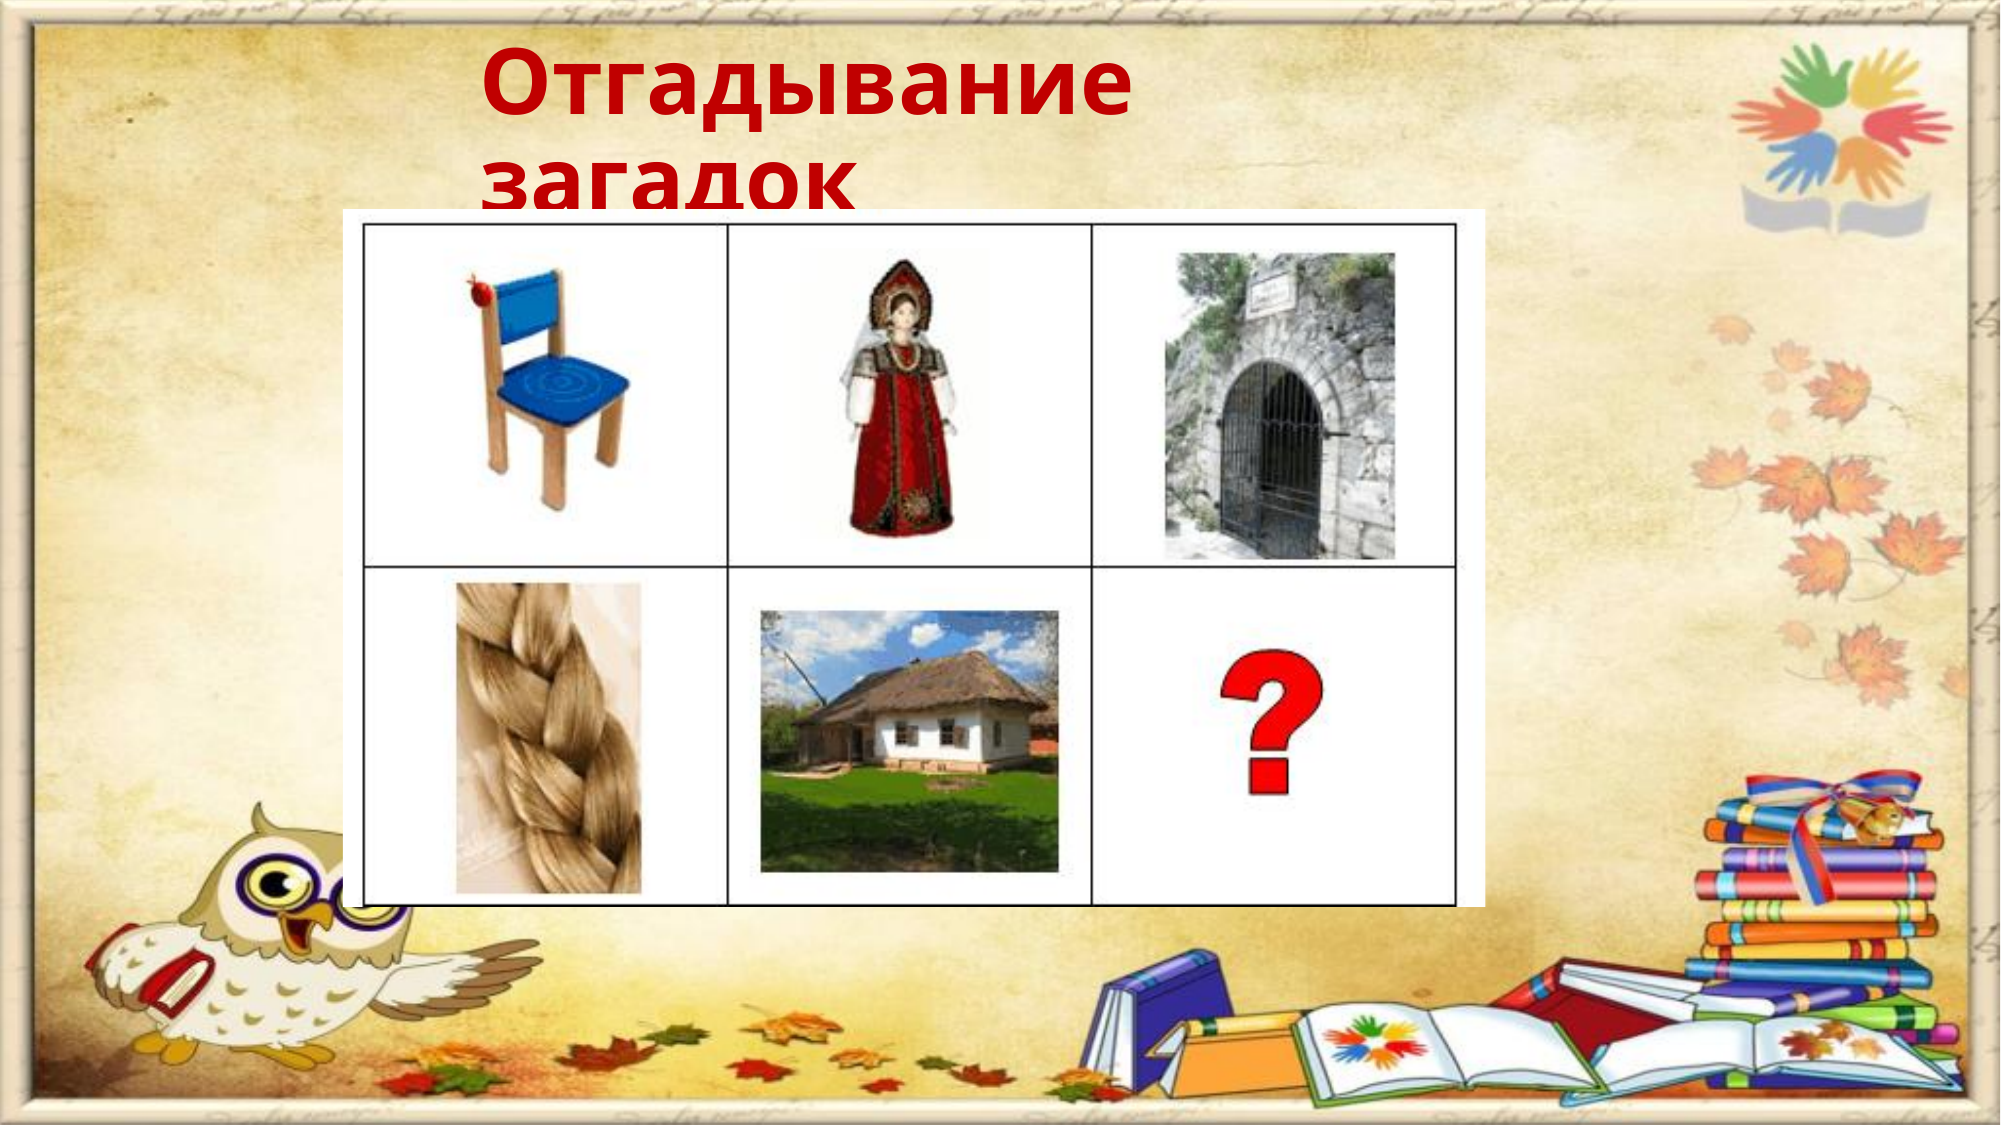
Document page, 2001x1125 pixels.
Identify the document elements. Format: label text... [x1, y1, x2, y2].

picture [0, 0, 2001, 1125]
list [342, 209, 1486, 908]
title Отгадывание загадок [464, 59, 1372, 209]
